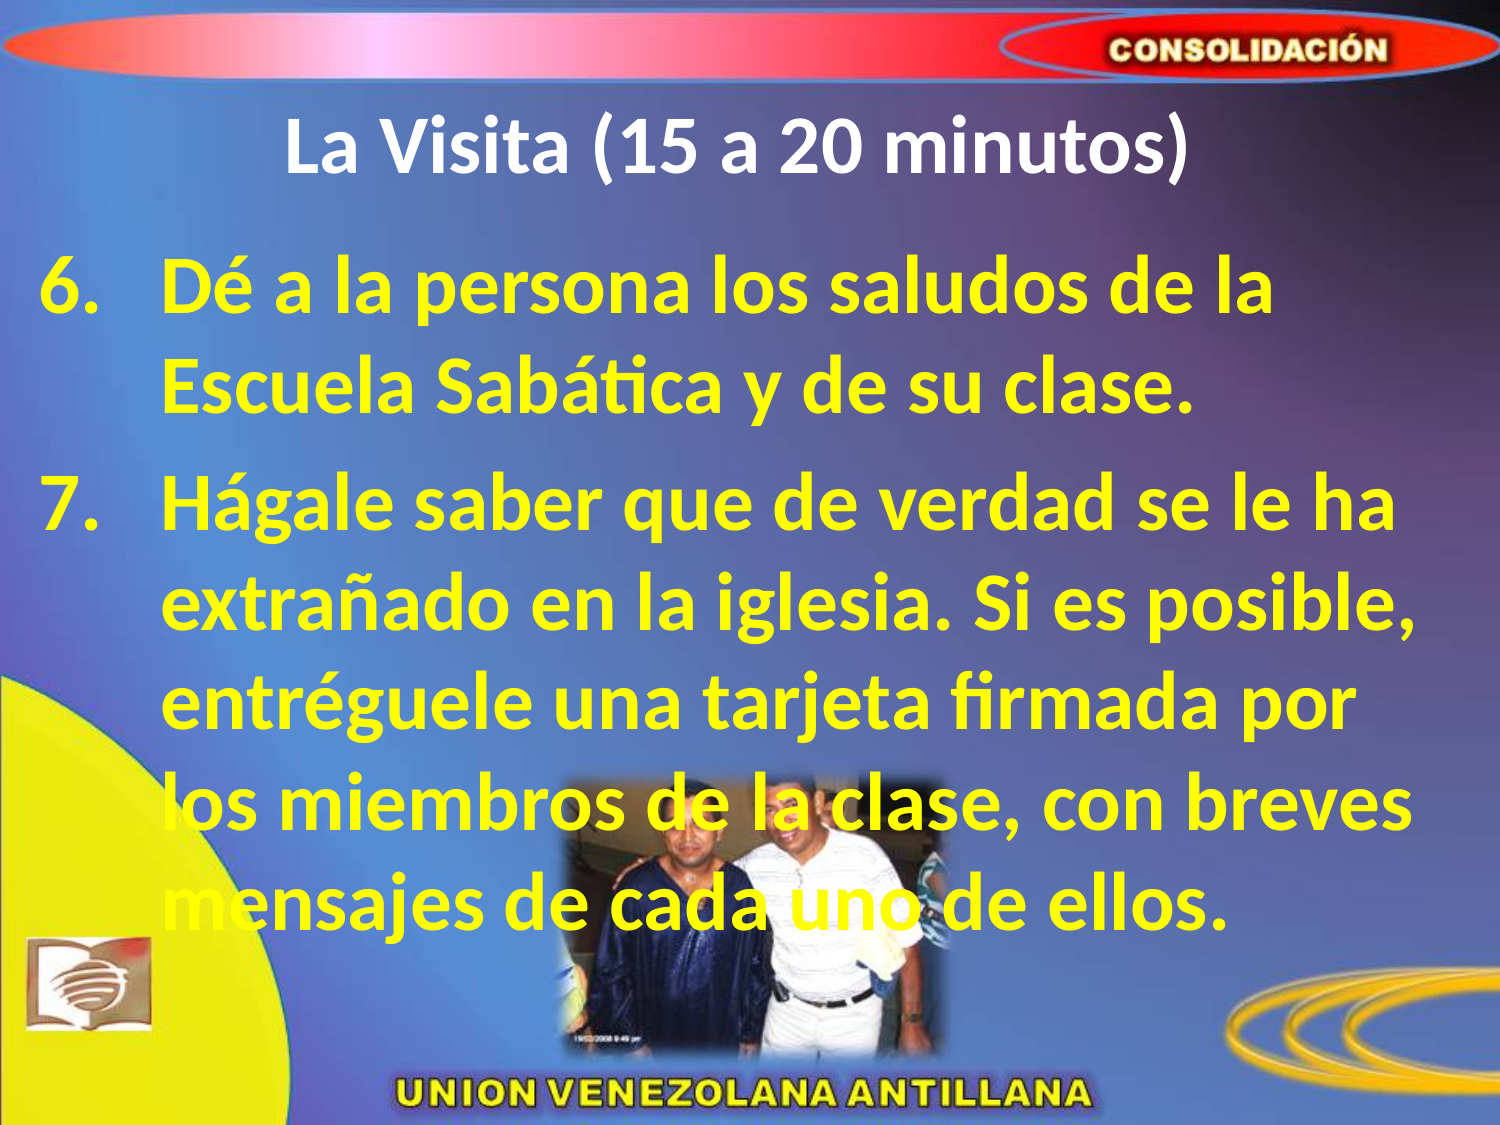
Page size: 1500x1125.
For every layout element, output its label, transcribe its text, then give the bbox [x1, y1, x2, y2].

list Dé a la persona los saludos de la Escuela Sabática y de su clase. Hágale saber que de verdad se le ha extrañado en la iglesia. Si es posible, entréguele una tarjeta firmada por los miembros de la clase, con breves mensajes de cada uno de ellos. [23, 235, 1465, 966]
picture [0, 0, 1500, 1125]
title La Visita (15 a 20 minutos) [0, 46, 1489, 235]
